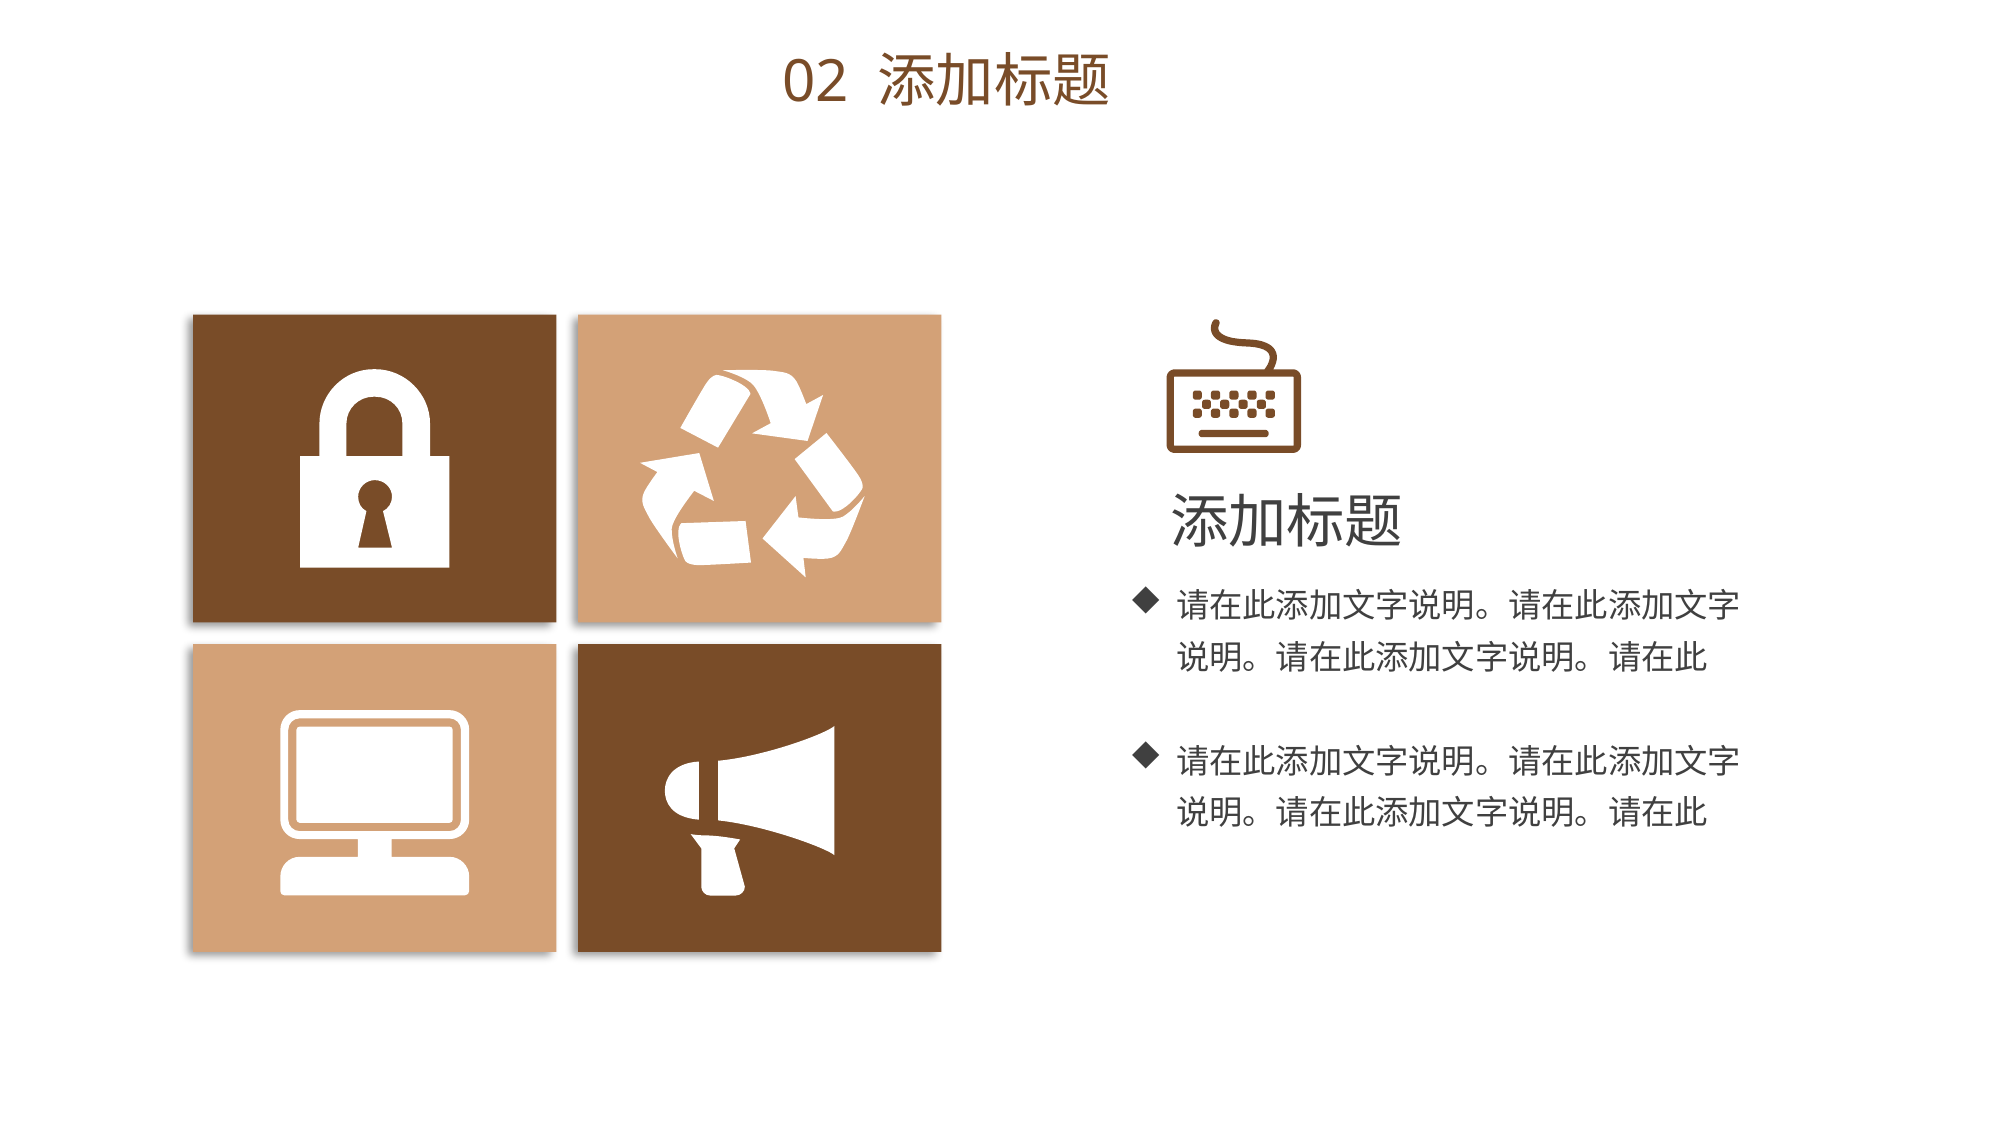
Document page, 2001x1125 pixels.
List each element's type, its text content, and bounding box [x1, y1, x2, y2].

text_box [578, 644, 942, 952]
text_box 请在此添加文字说明。请在此添加文字说明。请在此添加文字说明。请在此 请在此添加文字说明。请在此添加文字说明。请在此添加文字说明。请在此 [1114, 564, 1765, 839]
text_box [193, 314, 557, 623]
text_box [193, 644, 557, 952]
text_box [664, 725, 835, 896]
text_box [639, 369, 865, 578]
text_box [300, 369, 450, 568]
text_box [578, 314, 942, 623]
text_box 添加标题 [1155, 476, 1447, 562]
text_box [280, 710, 470, 896]
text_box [1166, 319, 1302, 453]
text_box 02 添加标题 [767, 35, 1190, 121]
